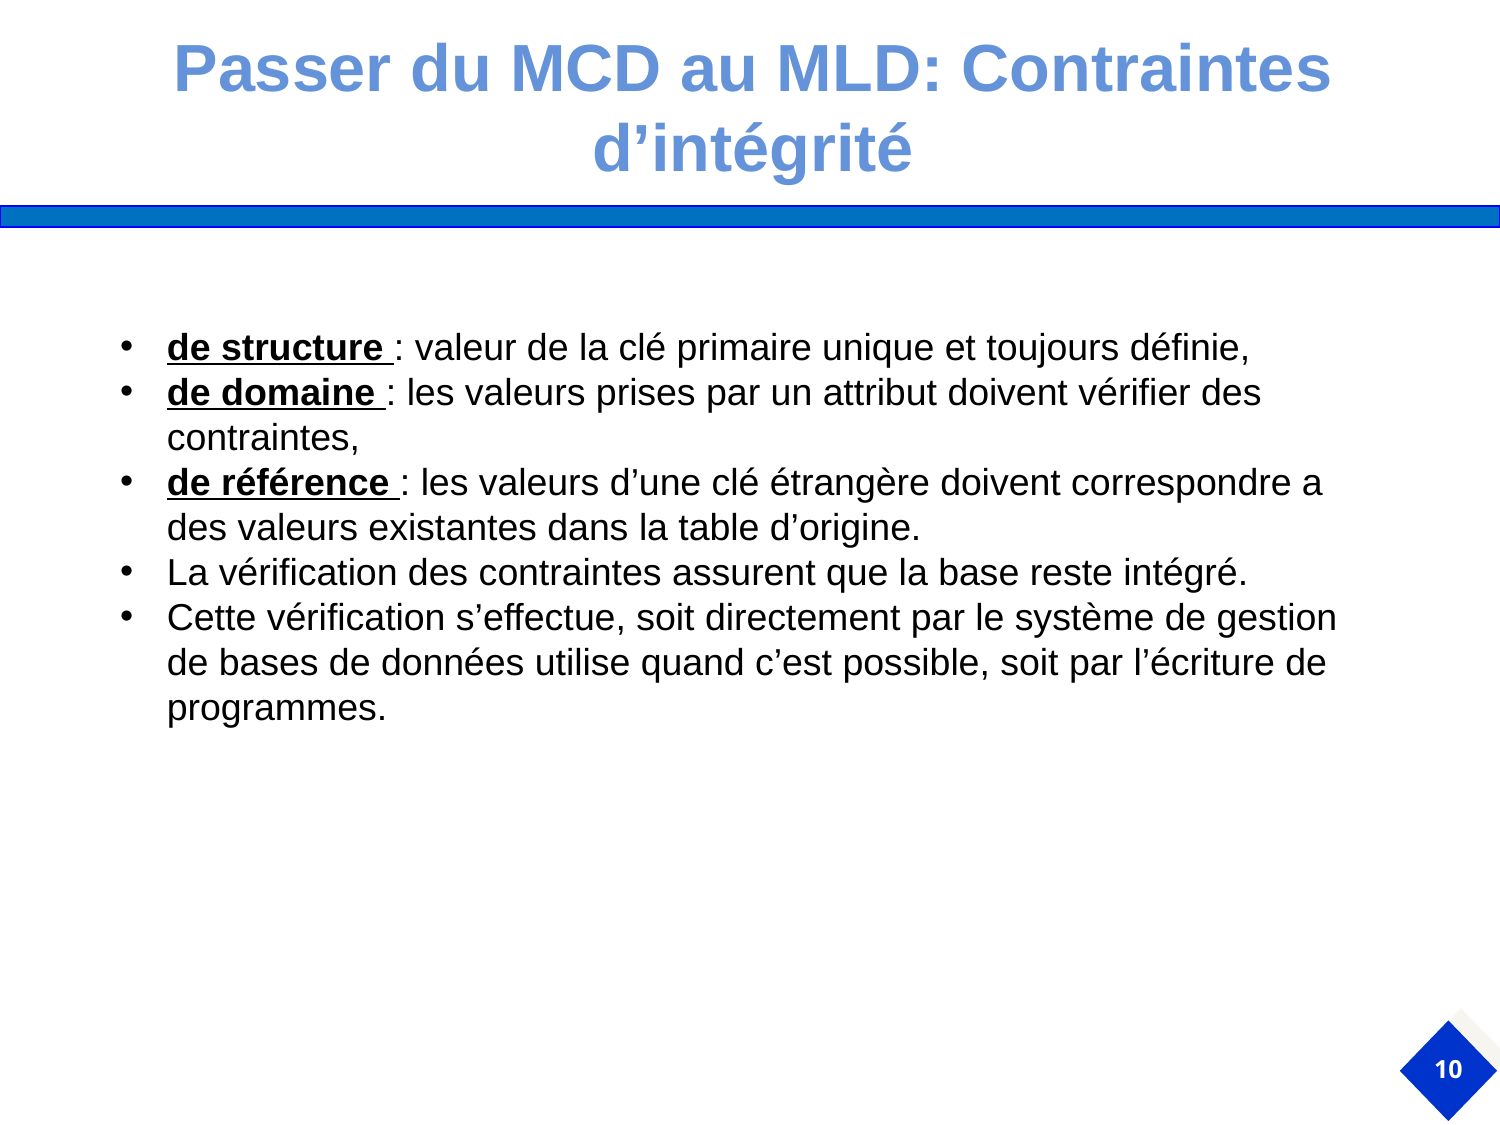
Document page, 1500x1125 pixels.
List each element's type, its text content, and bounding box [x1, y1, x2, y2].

text_box de structure : valeur de la clé primaire unique et toujours définie, de domaine : les valeurs prises par un attribut doivent vérifier des contraintes, de référence : les valeurs d’une clé étrangère doivent correspondre a des valeurs existantes dans la table d’origine. La vérification des contraintes assurent que la base reste intégré. Cette vérification s’effectue, soit directement par le système de gestion de bases de données utilise quand c’est possible, soit par l’écriture de programmes. [105, 315, 1393, 736]
text_box Passer du MCD au MLD: Contraintes d’intégrité [81, 11, 1425, 192]
